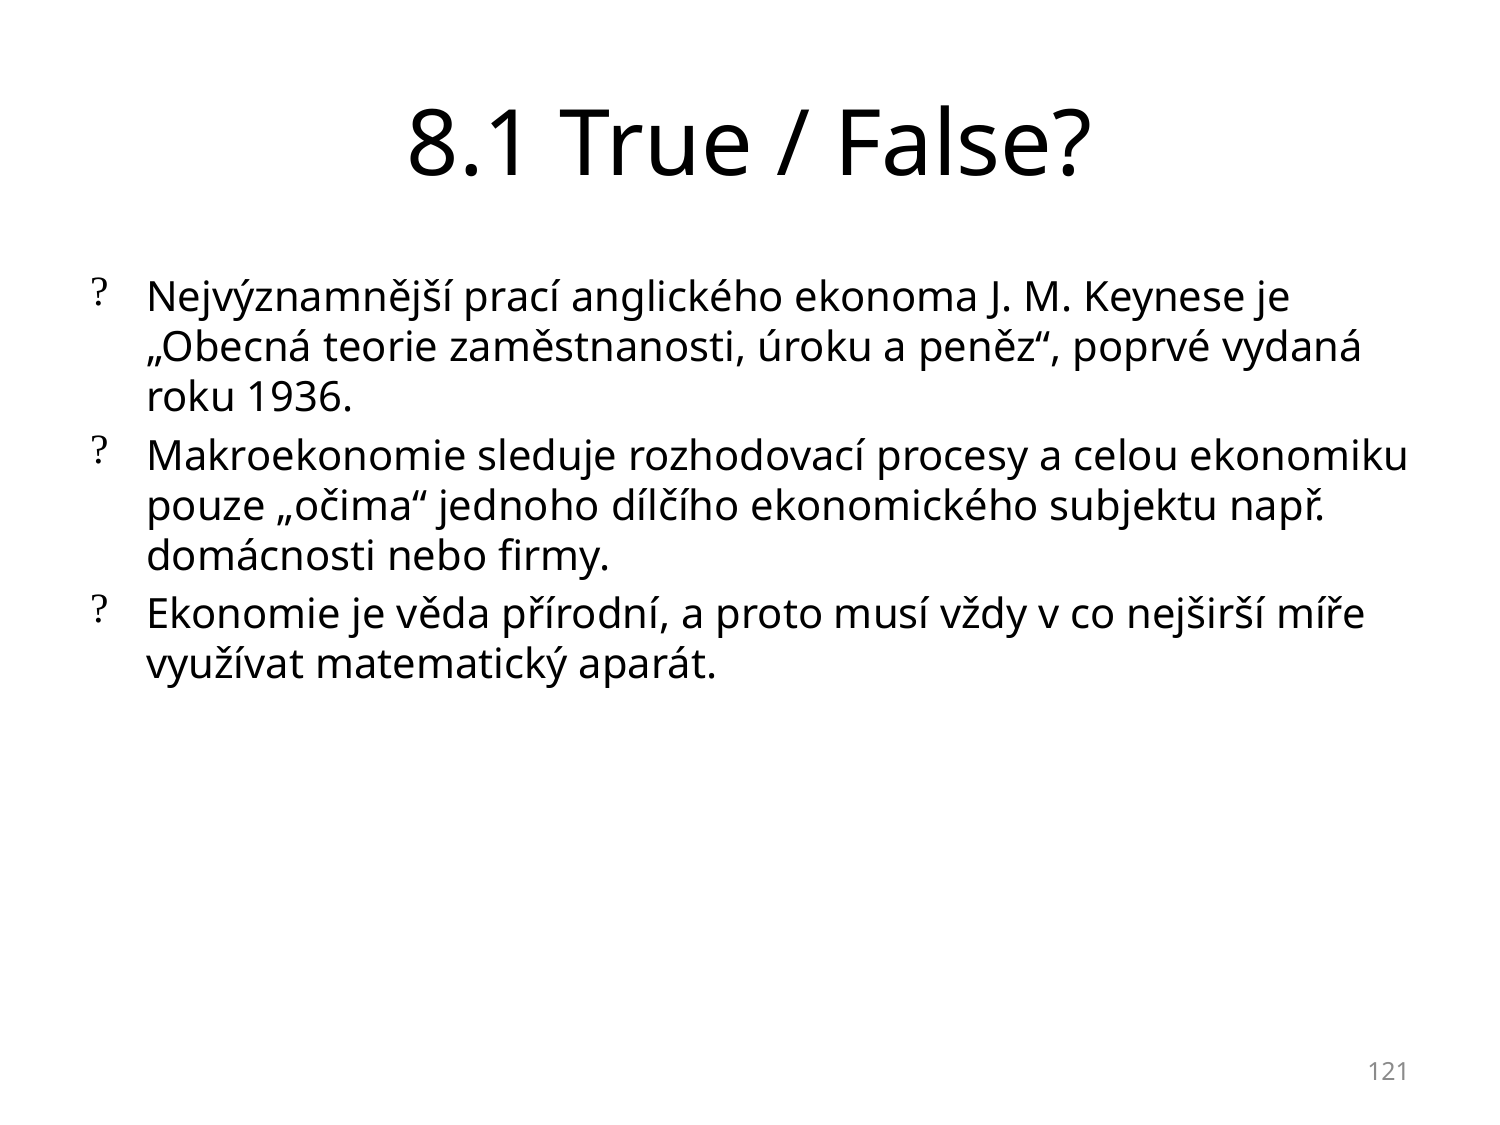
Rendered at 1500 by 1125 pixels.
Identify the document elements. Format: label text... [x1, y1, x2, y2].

list Nejvýznamnější prací anglického ekonoma J. M. Keynese je „Obecná teorie zaměstnanosti, úroku a peněz“, poprvé vydaná roku 1936. Makroekonomie sleduje rozhodovací procesy a celou ekonomiku pouze „očima“ jednoho dílčího ekonomického subjektu např. domácnosti nebo firmy. Ekonomie je věda přírodní, a proto musí vždy v co nejširší míře využívat matematický aparát. [75, 262, 1425, 1005]
title 8.1 True / False? [75, 45, 1425, 233]
slide_number 121 [1074, 1042, 1425, 1103]
